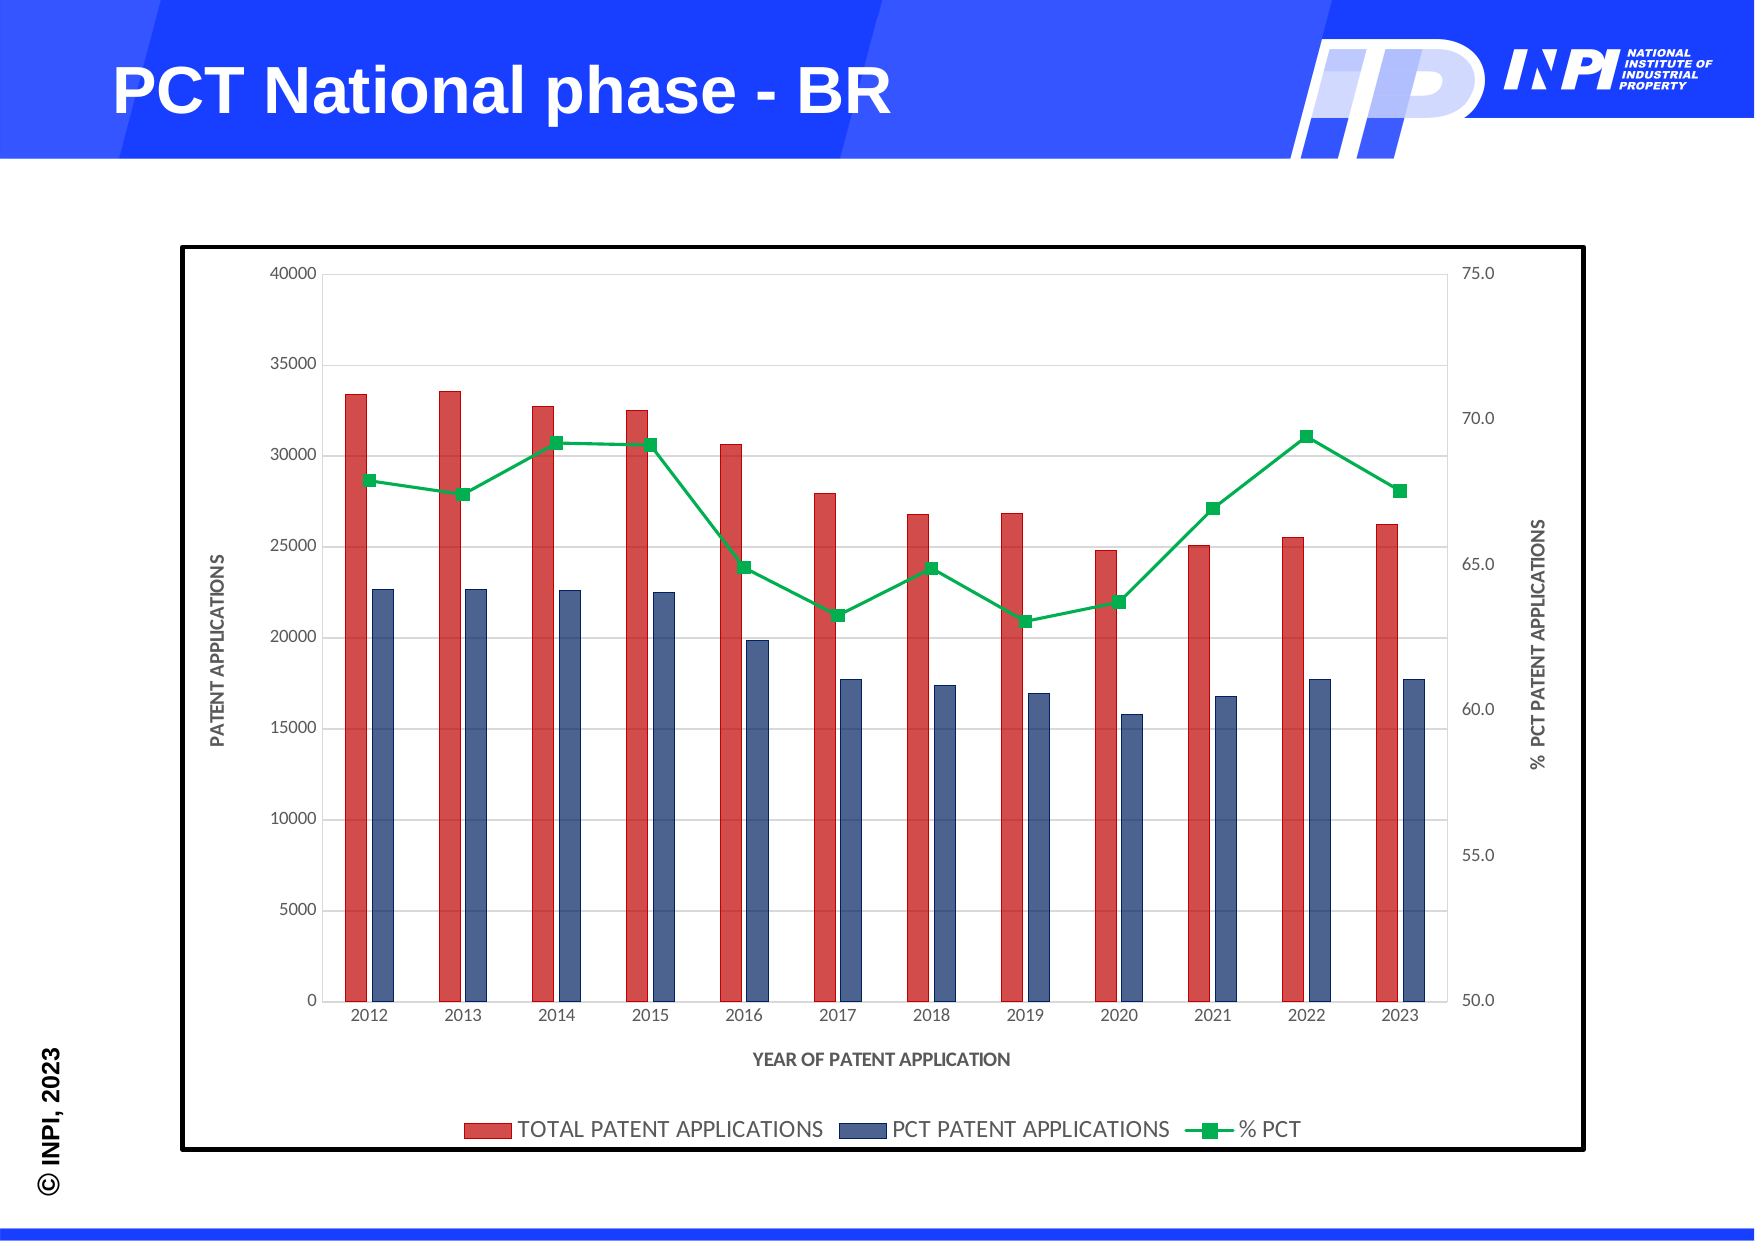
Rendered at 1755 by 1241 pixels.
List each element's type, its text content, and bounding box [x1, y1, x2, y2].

text_box PCT National phase - BR [97, 39, 1161, 135]
picture [0, 0, 1755, 1241]
chart [179, 244, 1587, 1152]
